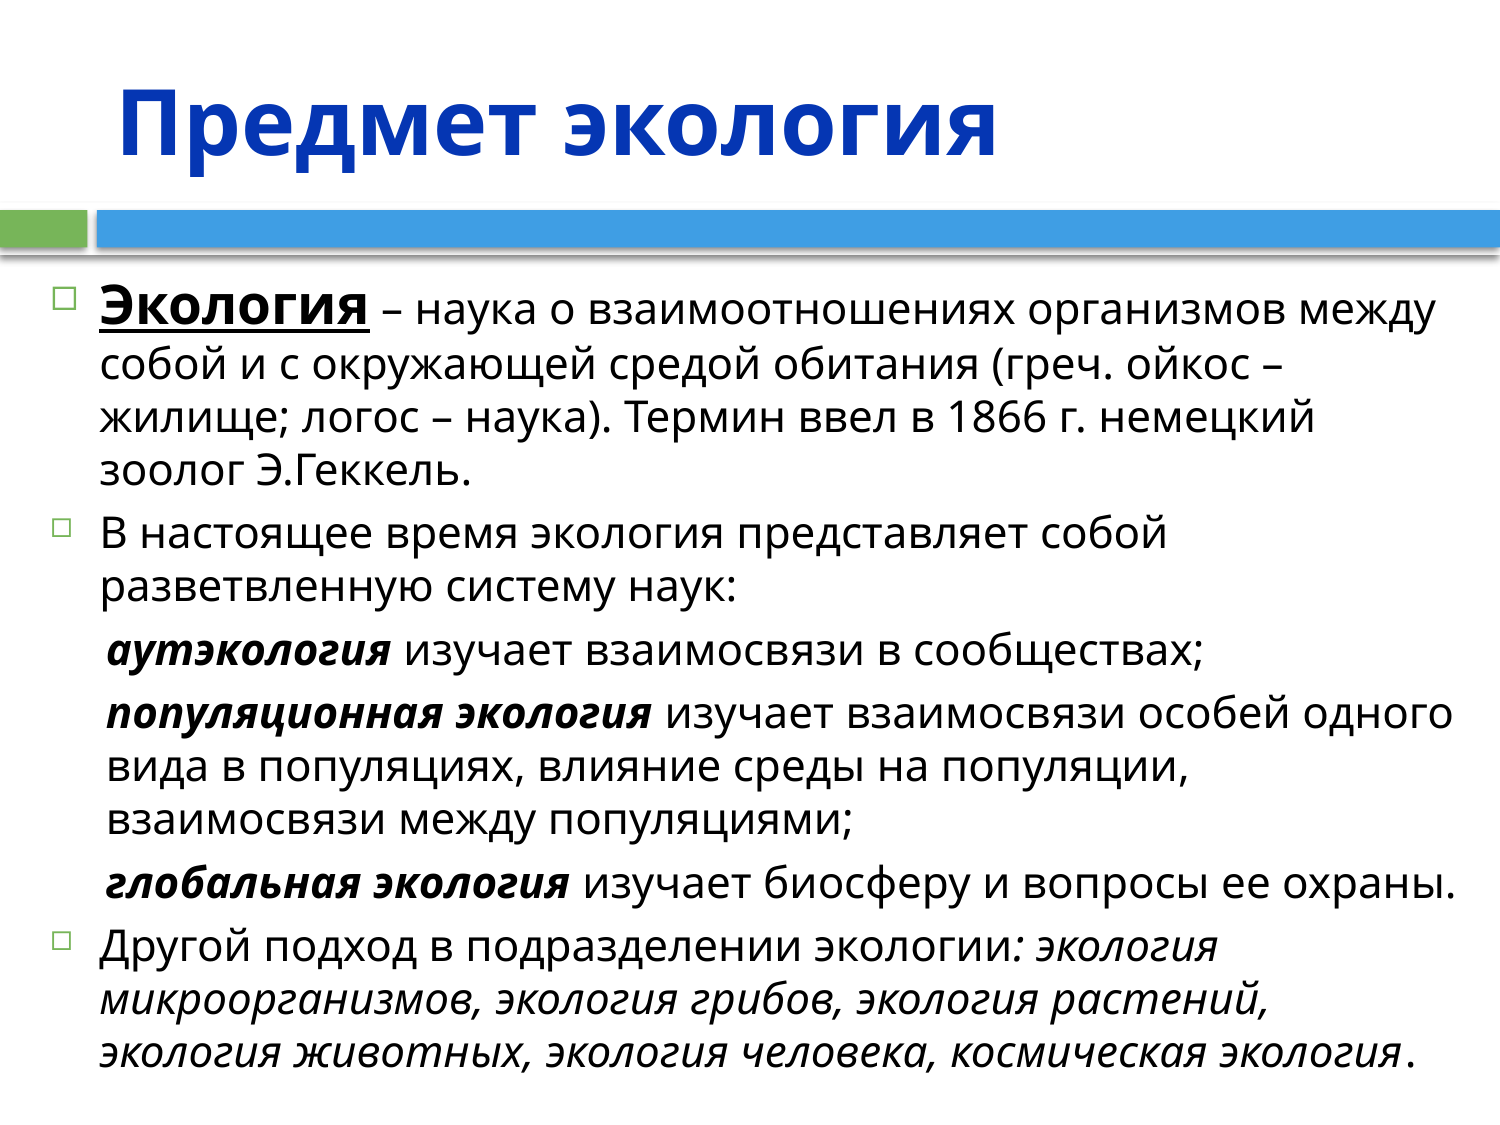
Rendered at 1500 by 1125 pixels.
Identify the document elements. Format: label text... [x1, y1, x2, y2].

list Экология – наука о взаимоотношениях организмов между собой и с окружающей средой обитания (греч. ойкос – жилище; логос – наука). Термин ввел в 1866 г. немецкий зоолог Э.Геккель. В настоящее время экология представляет собой разветвленную систему наук: аутэкология изучает взаимосвязи в сообществах; популяционная экология изучает взаимосвязи особей одного вида в популяциях, влияние среды на популяции, взаимосвязи между популяциями; глобальная экология изучает биосферу и вопросы ее охраны. Другой подход в подразделении экологии: экология микроорганизмов, экология грибов, экология растений, экология животных, экология человека, космическая экология. [35, 262, 1477, 1125]
title Предмет экология [100, 37, 1438, 200]
